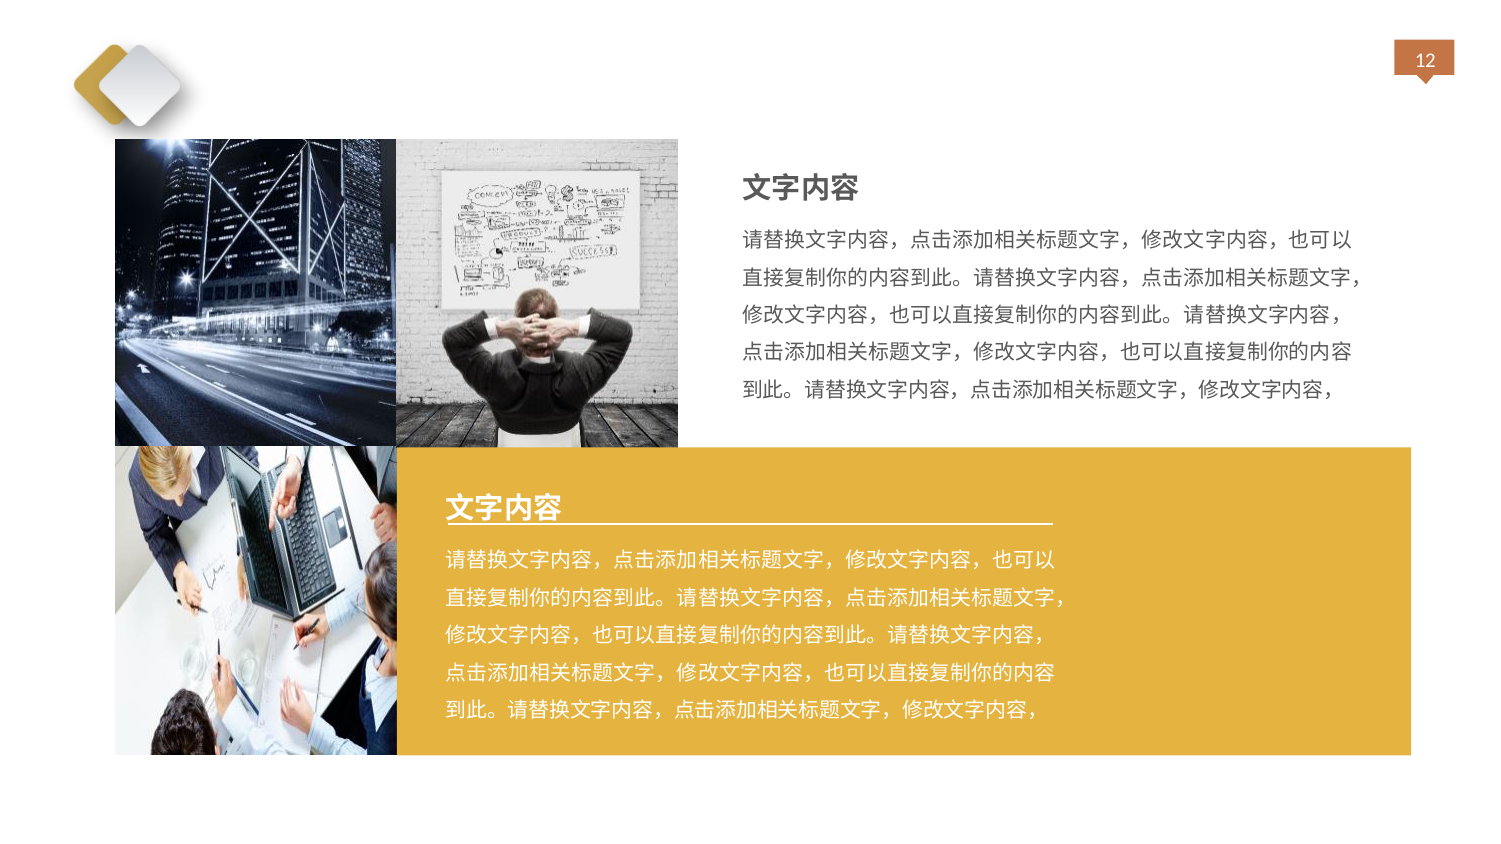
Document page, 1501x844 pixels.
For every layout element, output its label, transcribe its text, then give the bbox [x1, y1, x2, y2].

text_box 文字内容 [434, 483, 652, 526]
picture [89, 35, 190, 136]
text_box [396, 447, 1412, 756]
text_box [114, 138, 395, 446]
text_box [395, 138, 679, 448]
text_box 文字内容 [731, 163, 948, 205]
text_box 请替换文字内容，点击添加相关标题文字，修改文字内容，也可以直接复制你的内容到此。请替换文字内容，点击添加相关标题文字，修改文字内容，也可以直接复制你的内容到此。请替换文字内容，点击添加相关标题文字，修改文字内容，也可以直接复制你的内容到此。请替换文字内容，点击添加相关标题文字，修改文字内容， [731, 208, 1364, 382]
text_box [114, 446, 396, 756]
text_box 请替换文字内容，点击添加相关标题文字，修改文字内容，也可以直接复制你的内容到此。请替换文字内容，点击添加相关标题文字，修改文字内容，也可以直接复制你的内容到此。请替换文字内容，点击添加相关标题文字，修改文字内容，也可以直接复制你的内容到此。请替换文字内容，点击添加相关标题文字，修改文字内容， [434, 528, 1067, 702]
